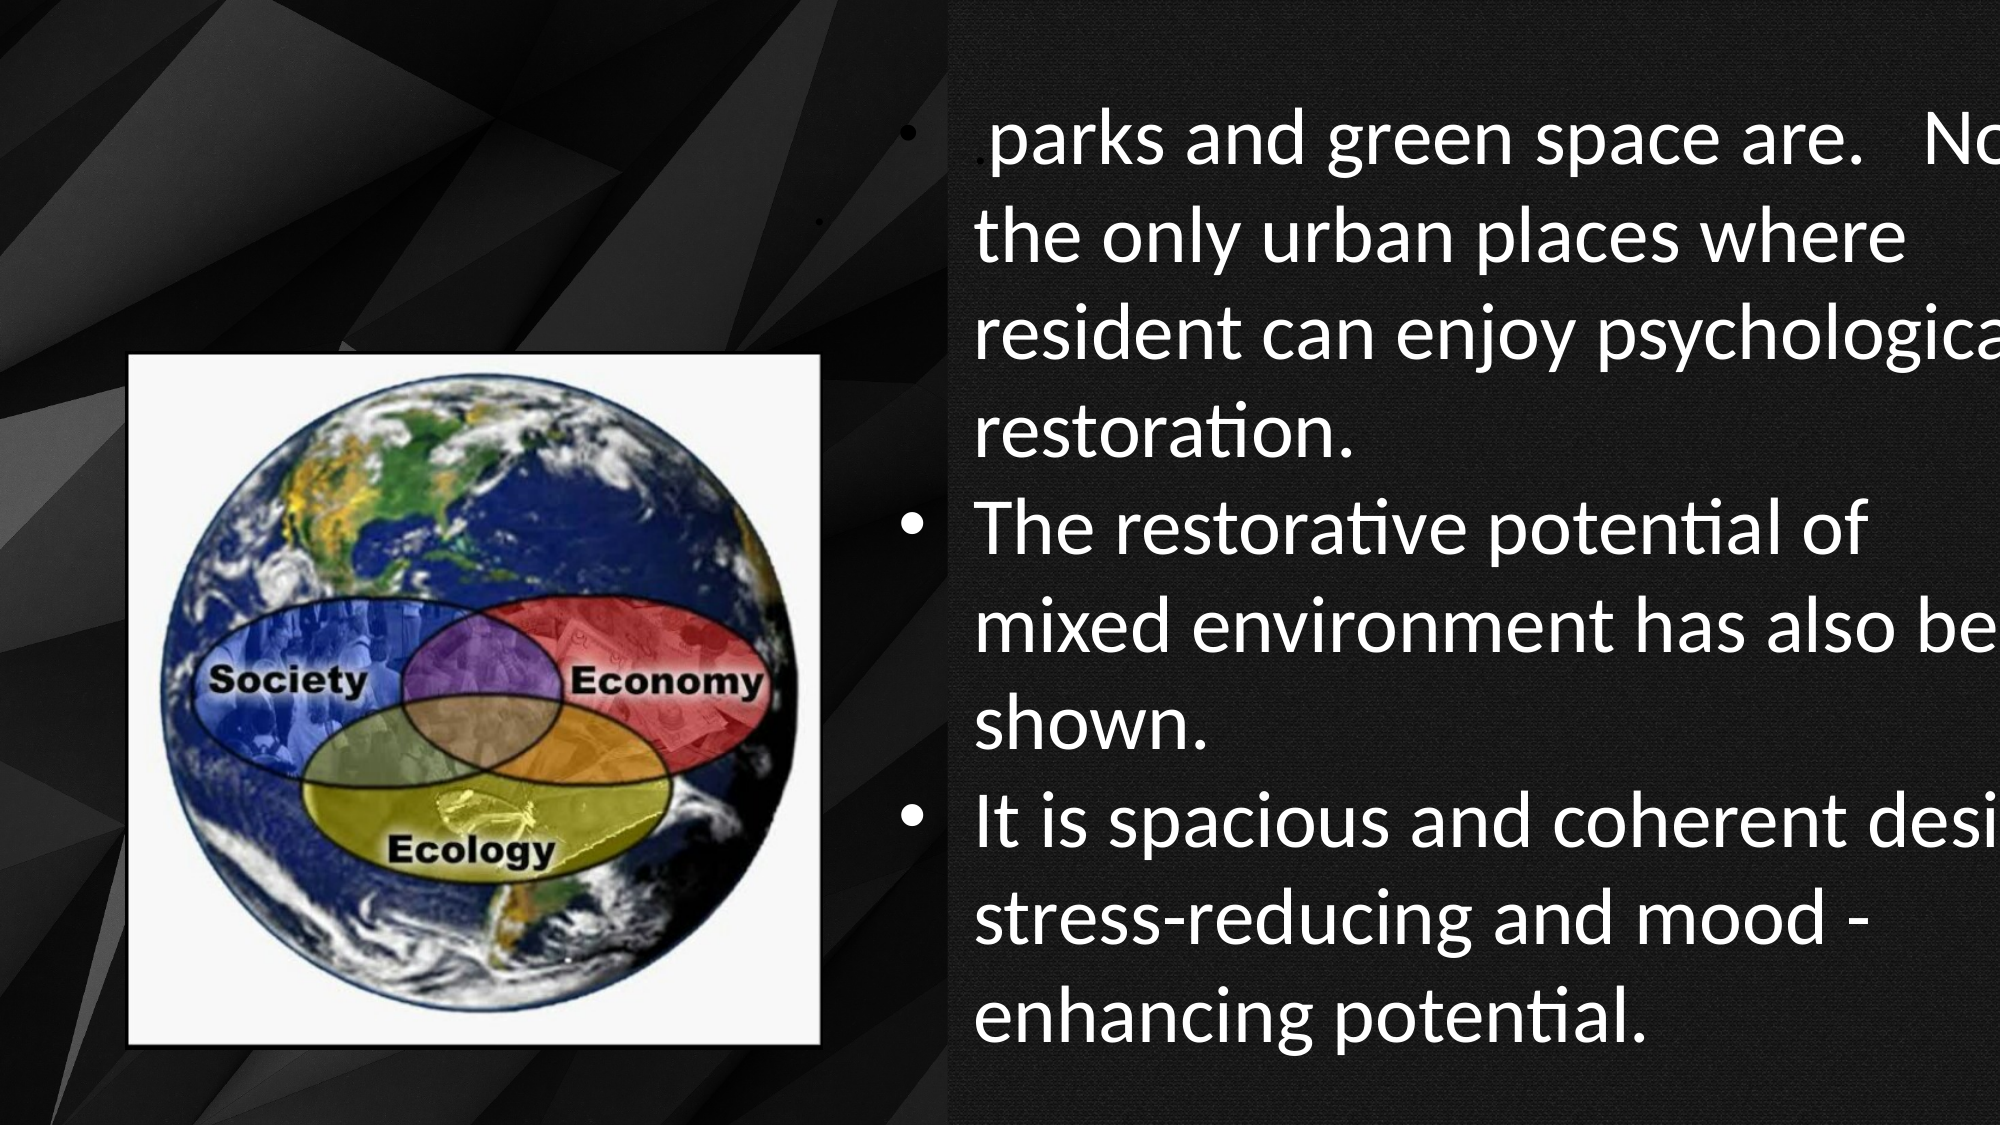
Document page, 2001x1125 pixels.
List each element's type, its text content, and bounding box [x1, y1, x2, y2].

text_box . [948, 159, 1968, 245]
picture [0, 0, 2000, 1125]
text_box .parks and green space are. Not the only urban places where resident can enjoy psychological restoration. The restorative potential of mixed environment has also been shown. It is spacious and coherent design stress-reducing and mood -enhancing potential. [948, 75, 2000, 1066]
